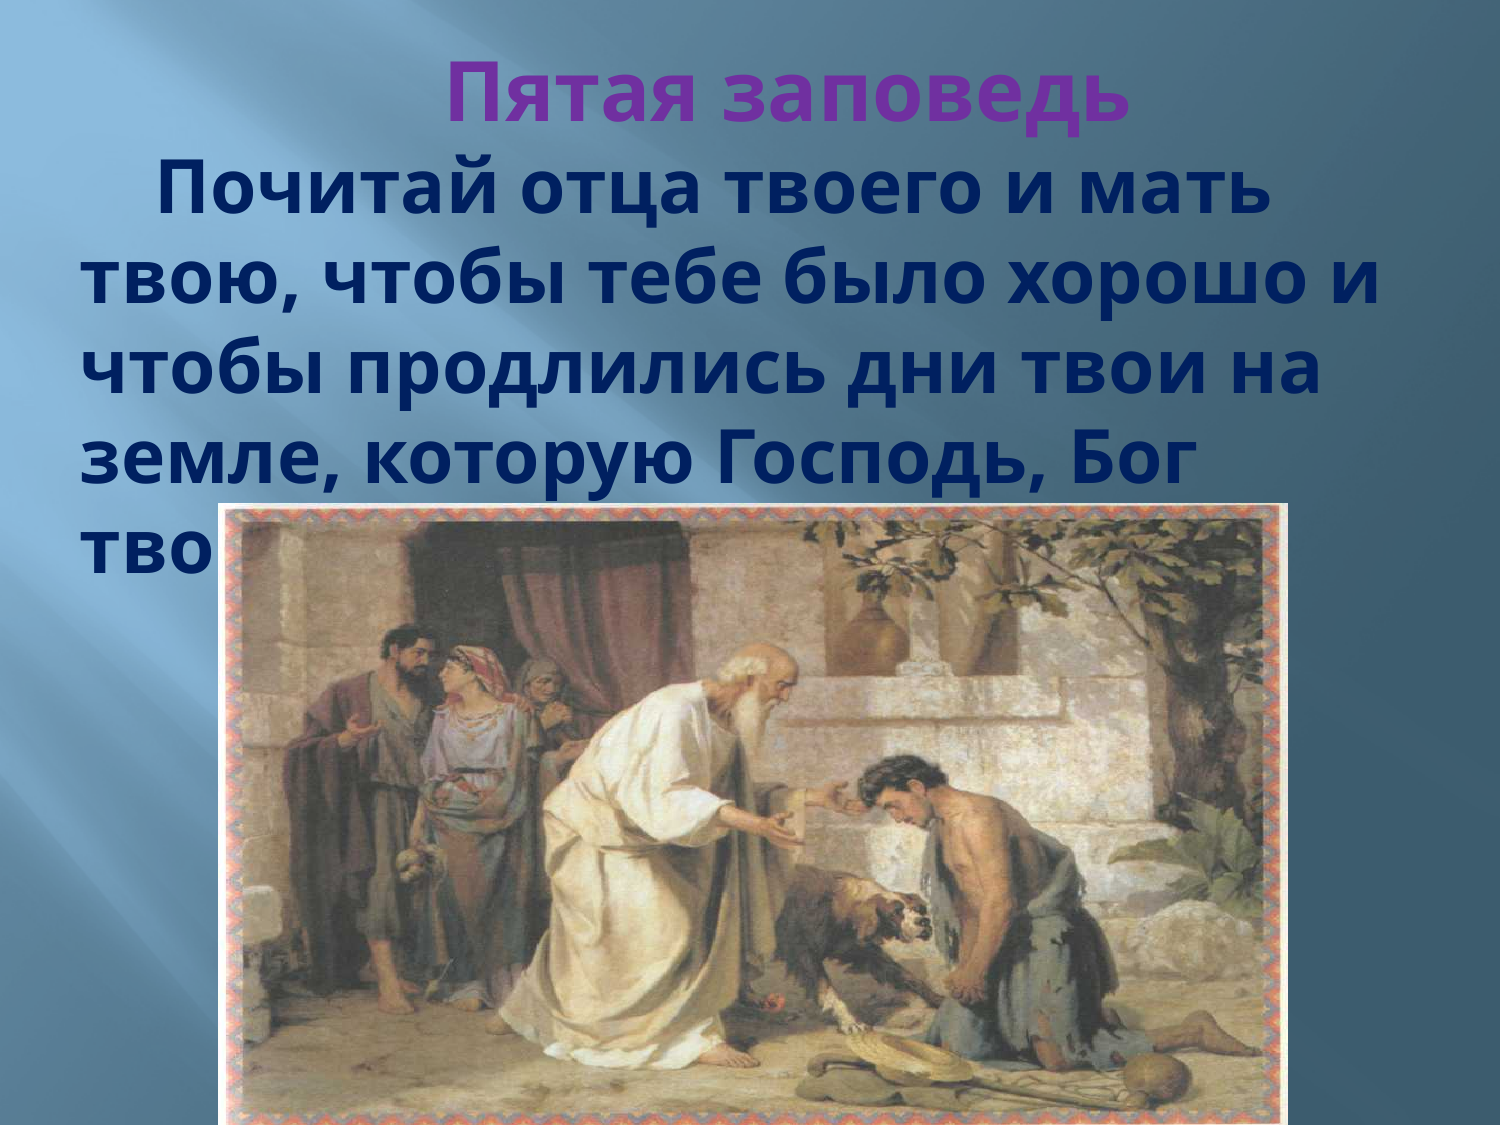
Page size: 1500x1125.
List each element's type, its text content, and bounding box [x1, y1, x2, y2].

picture [218, 503, 1288, 1125]
text_box Пятая заповедь Почитай отца твоего и мать твою, чтобы тебе было хорошо и чтобы продлились дни твои на земле, которую Господь, Бог твой, даёт тебе. [64, 30, 1436, 596]
